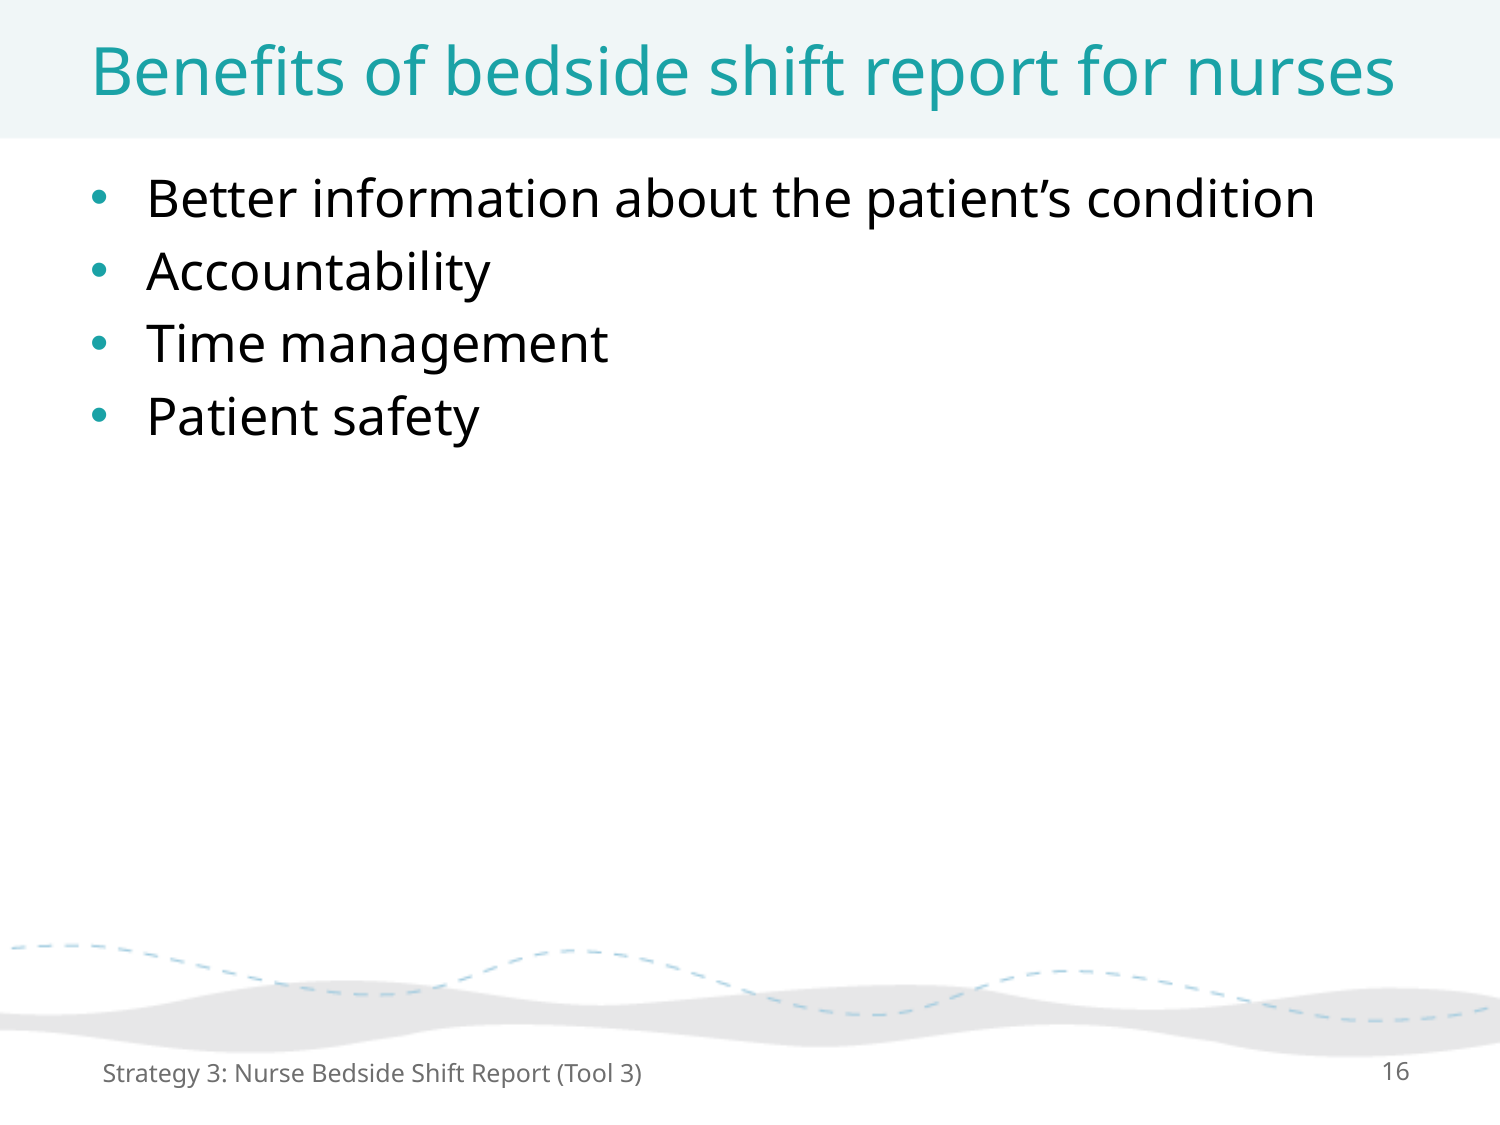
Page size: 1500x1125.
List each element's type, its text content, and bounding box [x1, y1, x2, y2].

list Better information about the patient’s condition Accountability Time management Patient safety [75, 157, 1425, 900]
footer Strategy 3: Nurse Bedside Shift Report (Tool 3) [87, 1042, 763, 1103]
slide_number 16 [1074, 1042, 1425, 1103]
picture [0, 0, 1500, 1125]
title Benefits of bedside shift report for nurses [75, 0, 1425, 138]
